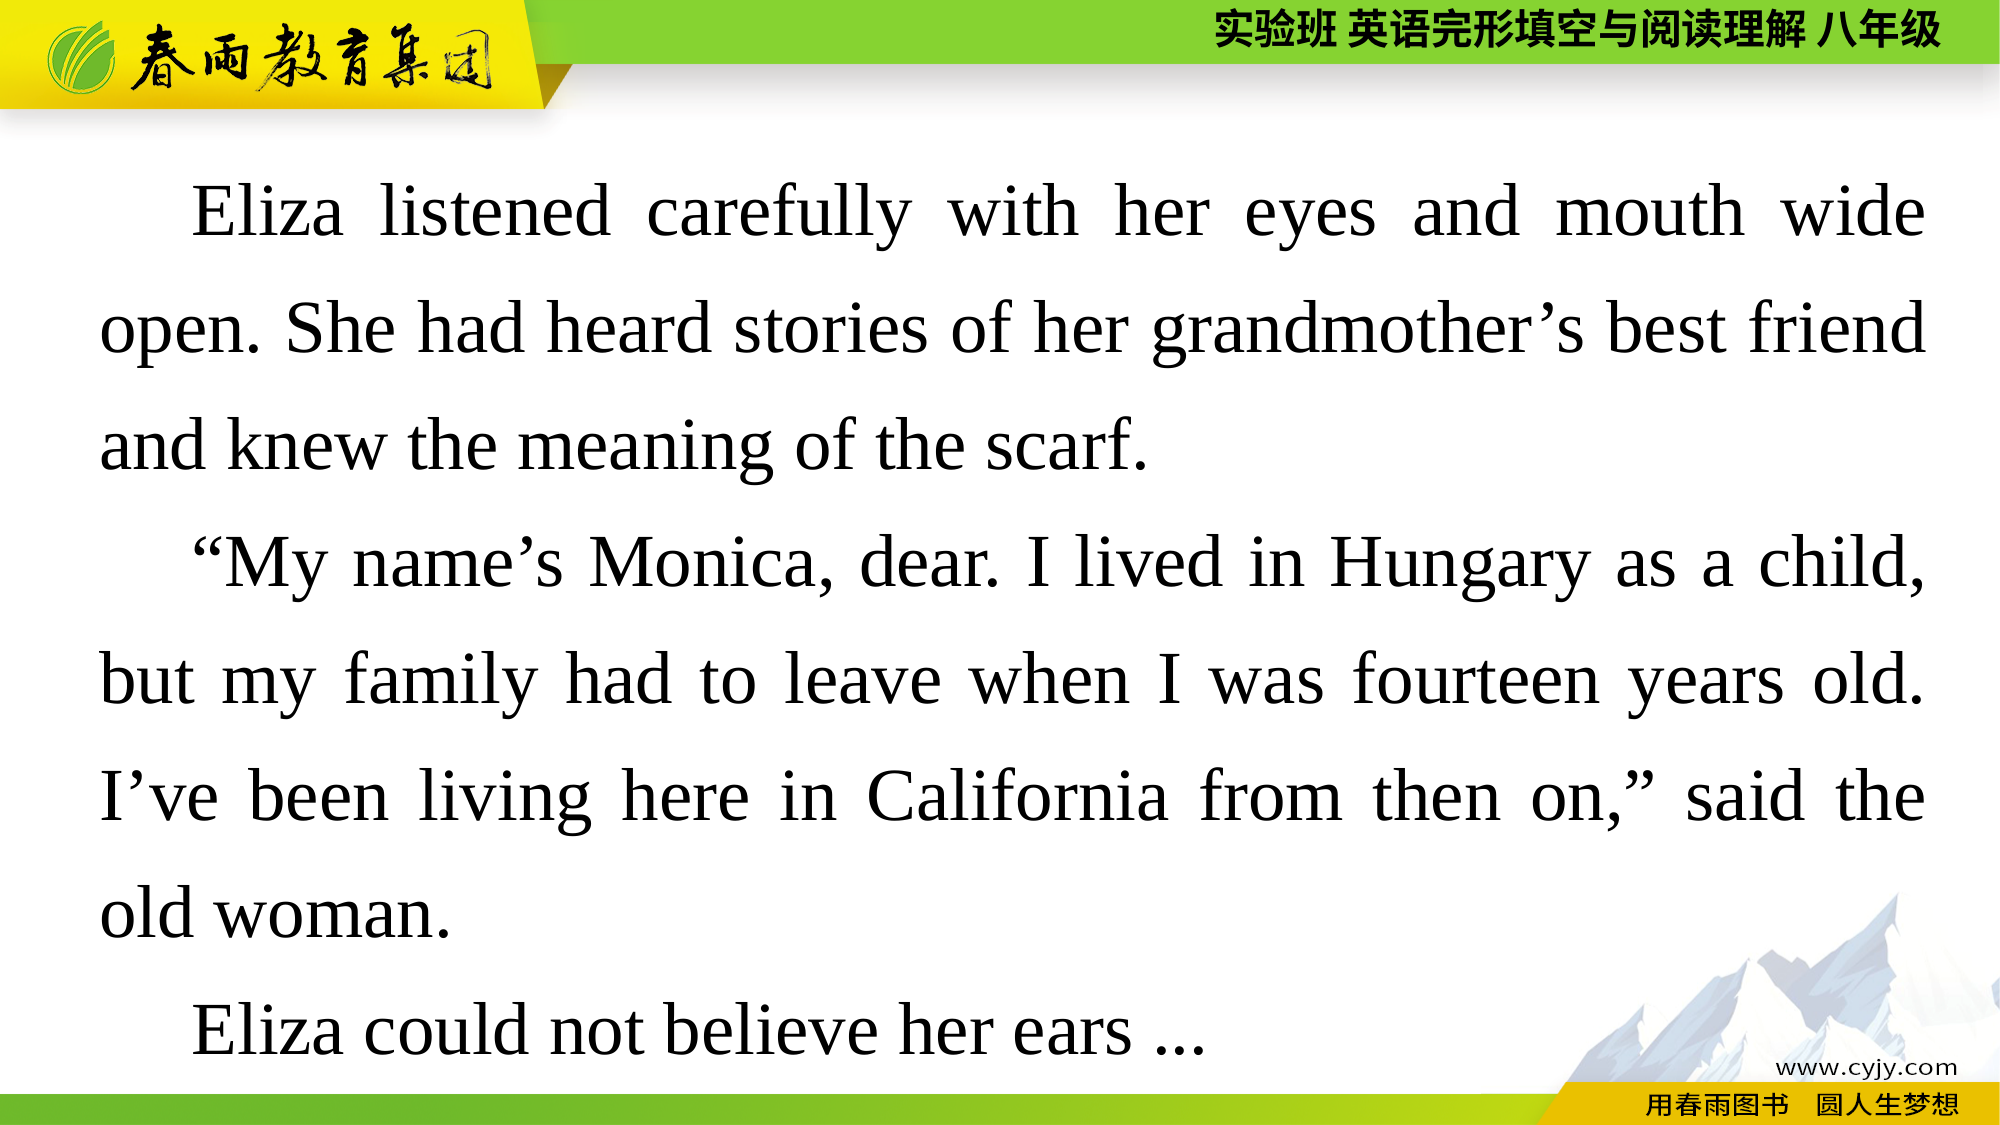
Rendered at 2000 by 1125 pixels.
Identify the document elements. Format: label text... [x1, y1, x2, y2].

picture [0, 0, 2000, 1125]
list Eliza listened carefully with her eyes and mouth wide open. She had heard stories of her grandmother’s best friend and knew the meaning of the scarf. “My name’s Monica, dear. I lived in Hungary as a child, but my family had to leave when I was fourteen years old. I’ve been living here in California from then on,” said the old woman. Eliza could not believe her ears ... [59, 126, 1944, 1075]
